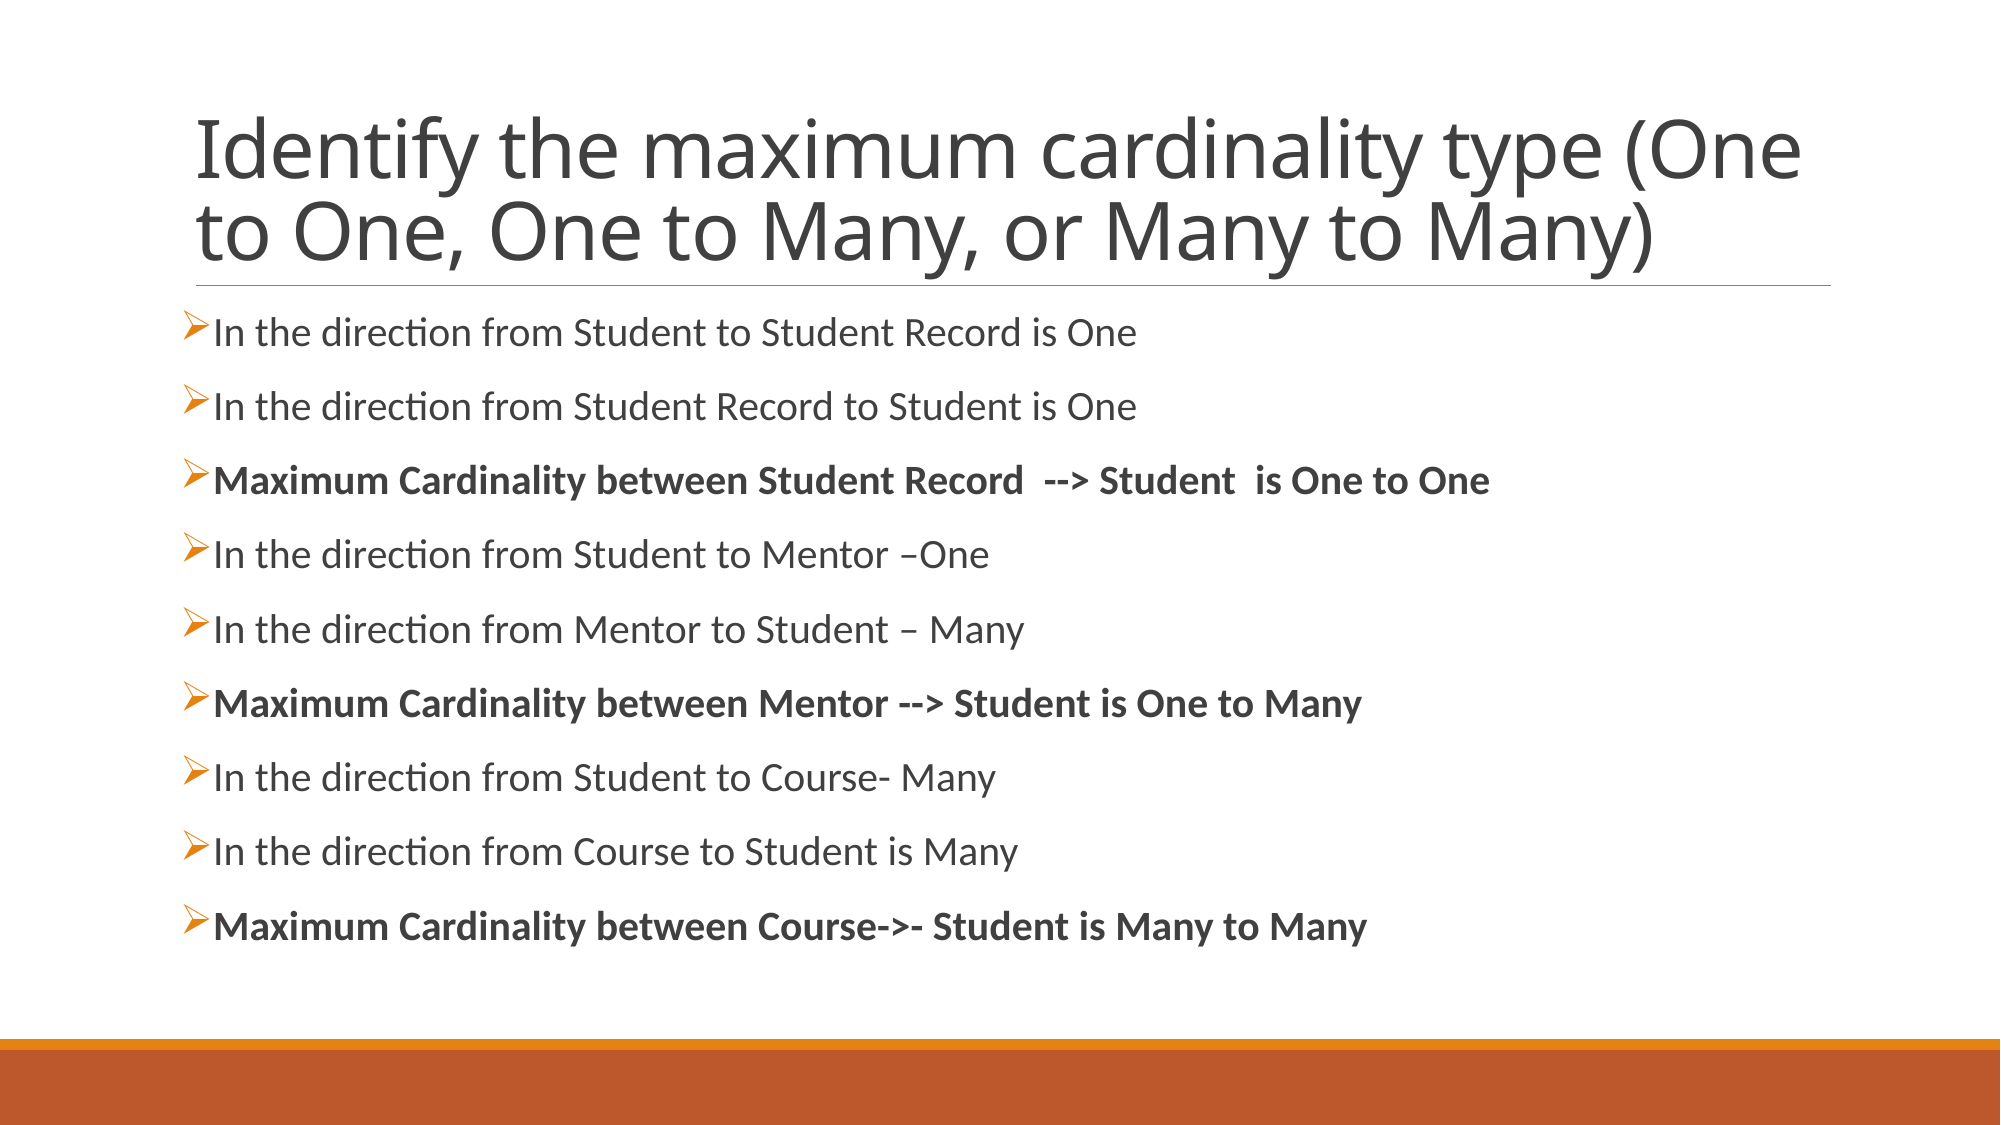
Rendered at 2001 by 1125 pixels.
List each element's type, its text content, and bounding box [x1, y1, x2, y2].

title Identify the maximum cardinality type (One to One, One to Many, or Many to Many) [180, 47, 1830, 285]
list In the direction from Student to Student Record is One In the direction from Student Record to Student is One Maximum Cardinality between Student Record --> Student is One to One In the direction from Student to Mentor –One In the direction from Mentor to Student – Many Maximum Cardinality between Mentor --> Student is One to Many In the direction from Student to Course- Many In the direction from Course to Student is Many Maximum Cardinality between Course->- Student is Many to Many [180, 302, 1830, 963]
